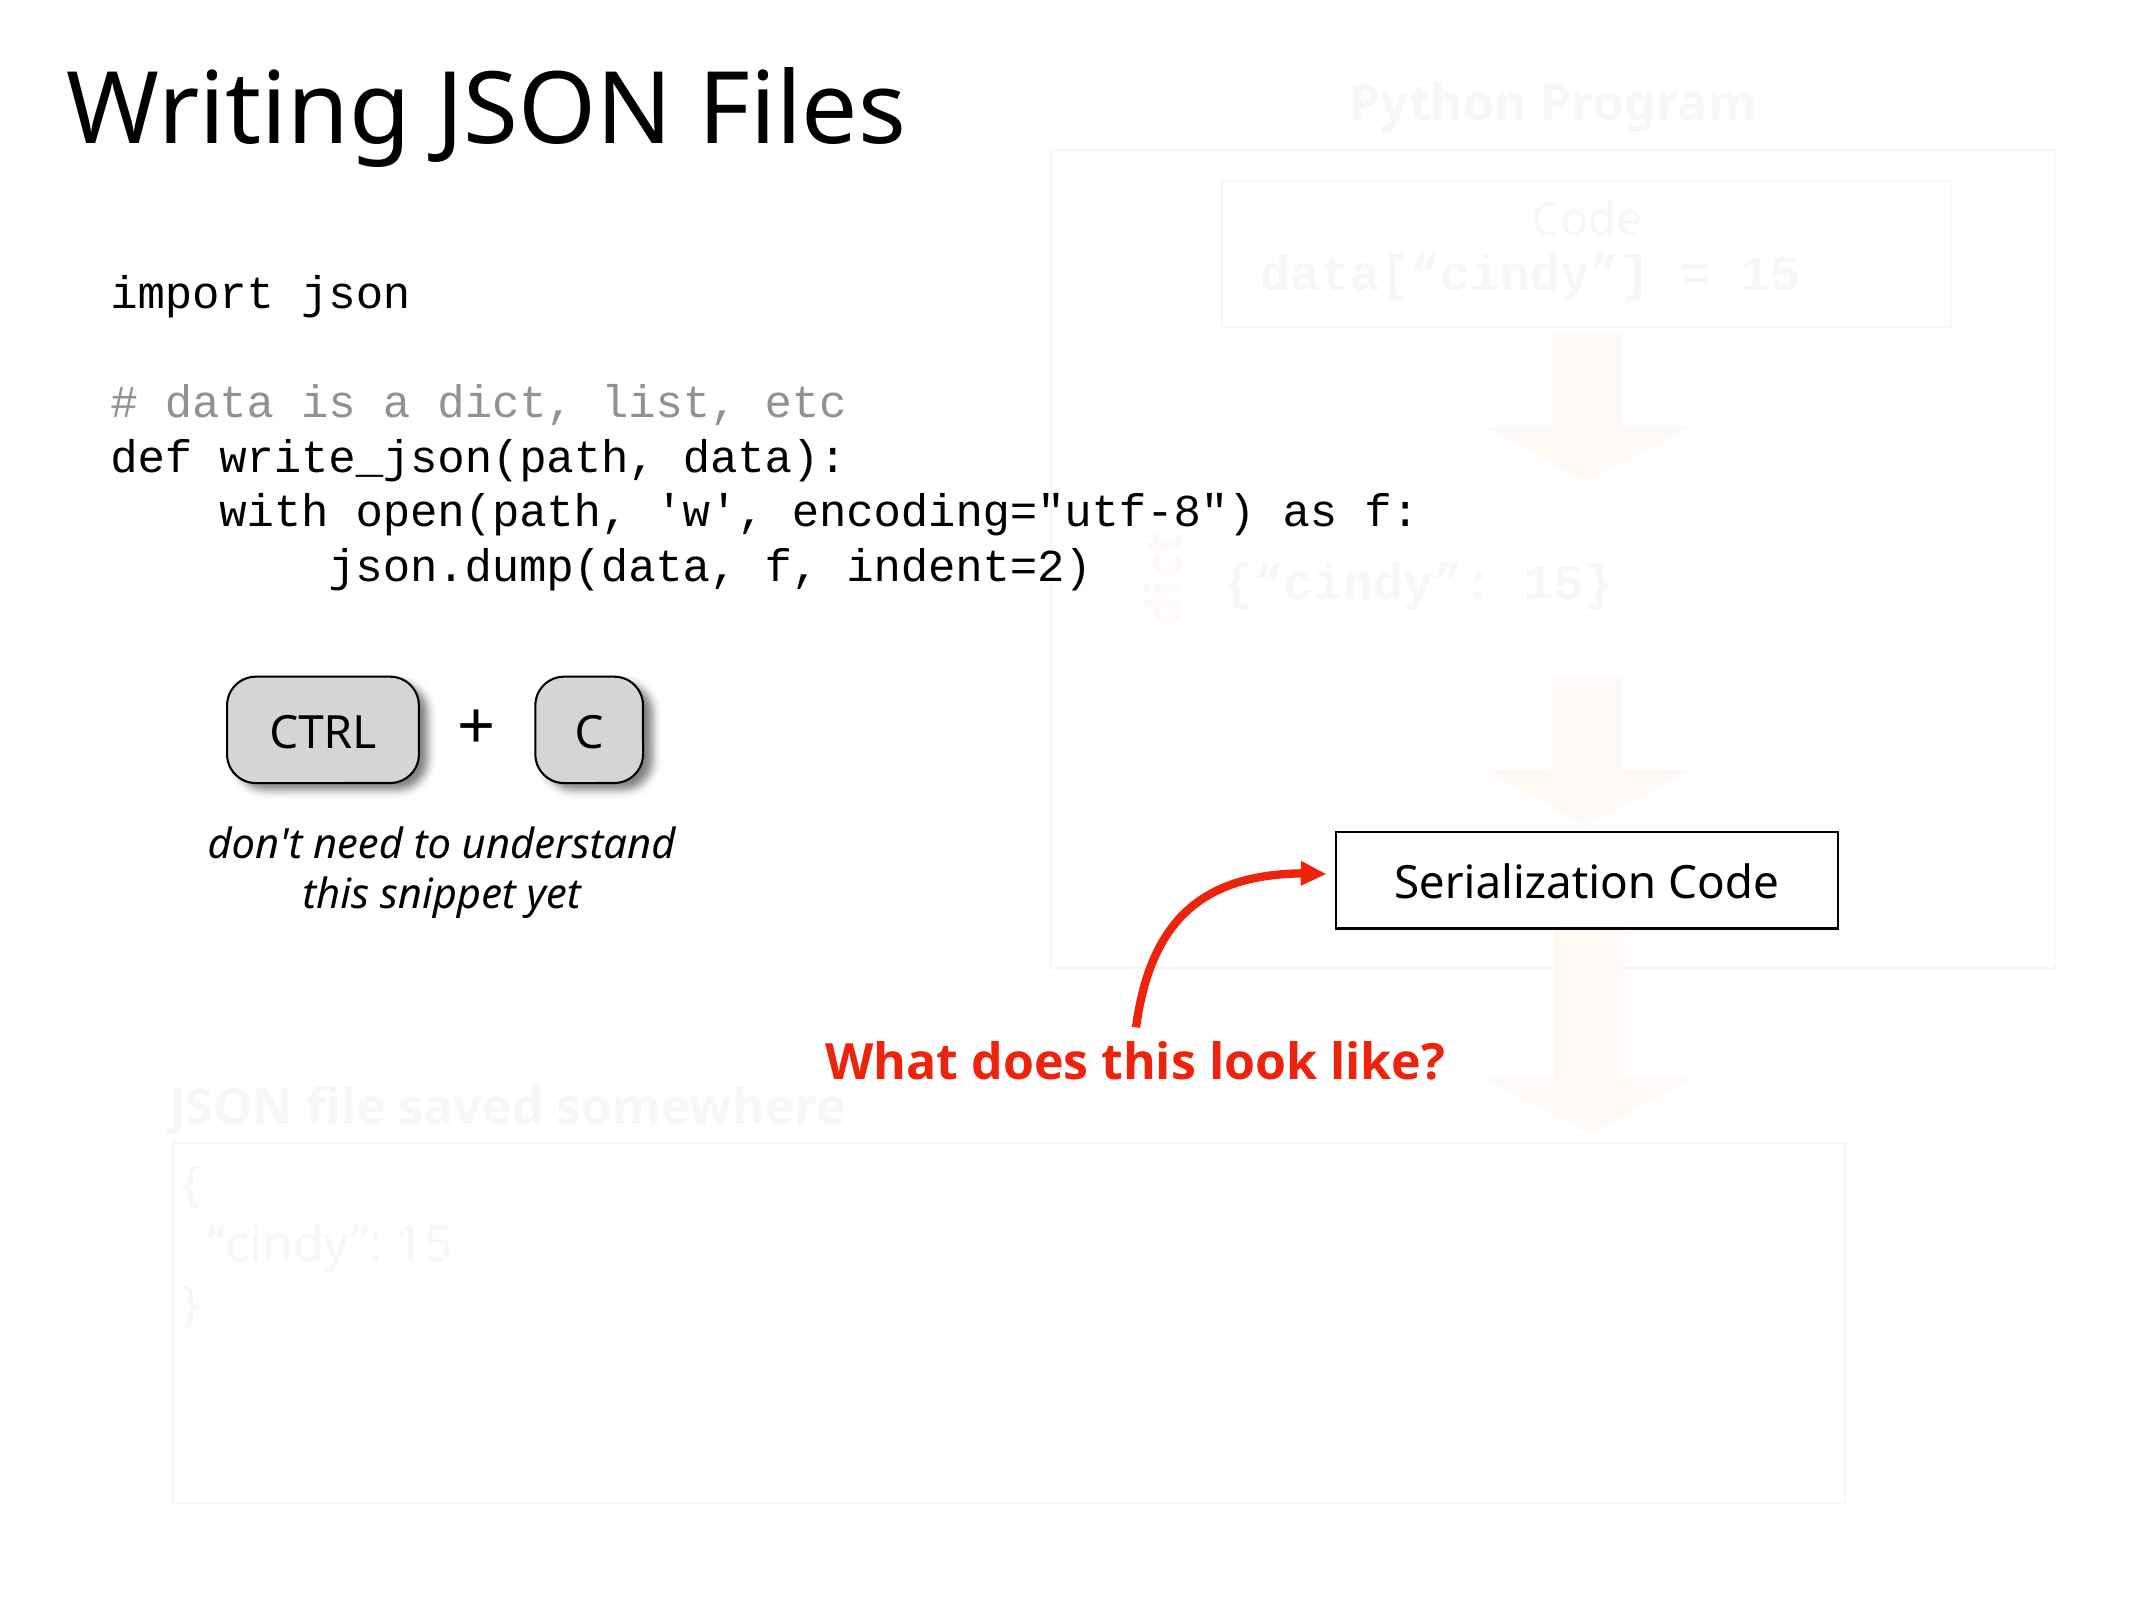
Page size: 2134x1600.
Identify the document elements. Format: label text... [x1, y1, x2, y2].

text_box [80, 60, 2099, 1510]
text_box + [449, 674, 505, 771]
title Writing JSON Files [57, 28, 1880, 178]
text_box C [535, 676, 644, 784]
text_box [1135, 867, 1326, 1028]
text_box import json # data is a dict, list, etc def write_json(path, data): with open(path, 'w', encoding="utf-8") as f: json.dump(data, f, indent=2) [102, 254, 1431, 600]
text_box Serialization Code [1335, 831, 1838, 929]
text_box What does this look like? [817, 1021, 1454, 1098]
text_box don't need to understand this snippet yet [199, 808, 685, 925]
text_box CTRL [227, 676, 419, 784]
